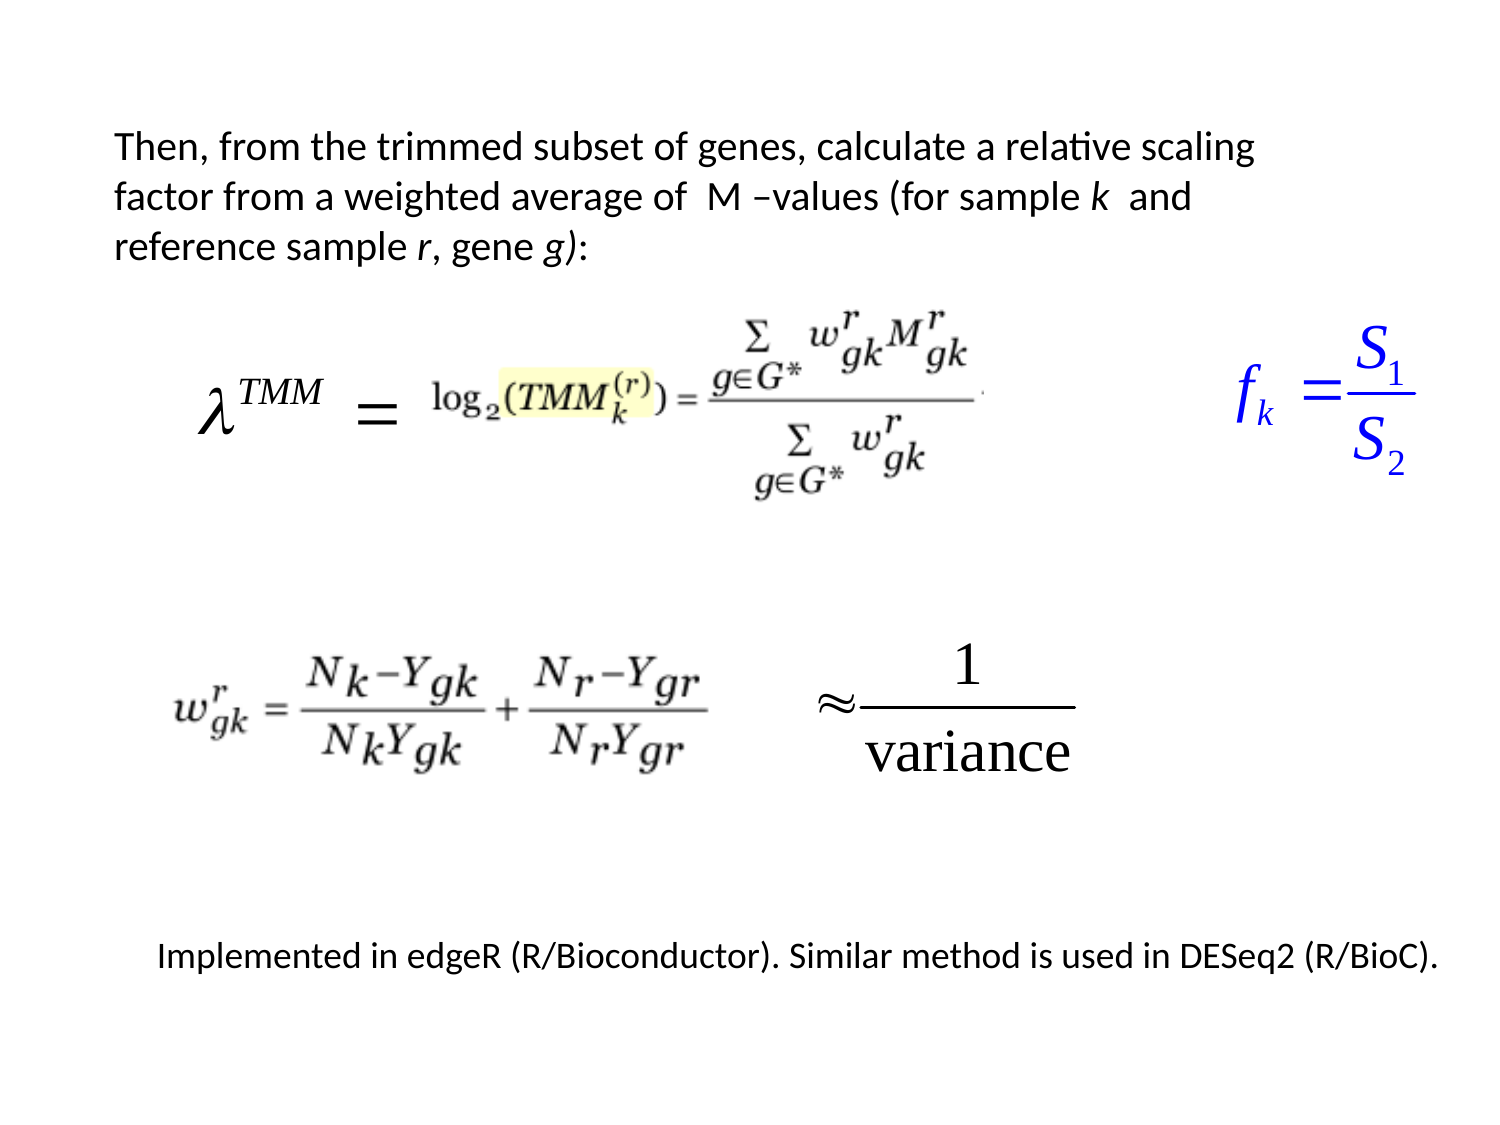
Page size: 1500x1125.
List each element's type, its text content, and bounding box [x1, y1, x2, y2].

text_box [187, 362, 399, 452]
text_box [1214, 307, 1428, 490]
picture [408, 287, 985, 510]
text_box Implemented in edgeR (R/Bioconductor). Similar method is used in DESeq2 (R/BioC). [142, 923, 1456, 984]
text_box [802, 625, 1086, 785]
picture [167, 632, 711, 791]
text_box Then, from the trimmed subset of genes, calculate a relative scaling factor from a weighted average of M –values (for sample k and reference sample r, gene g): [99, 111, 1321, 626]
